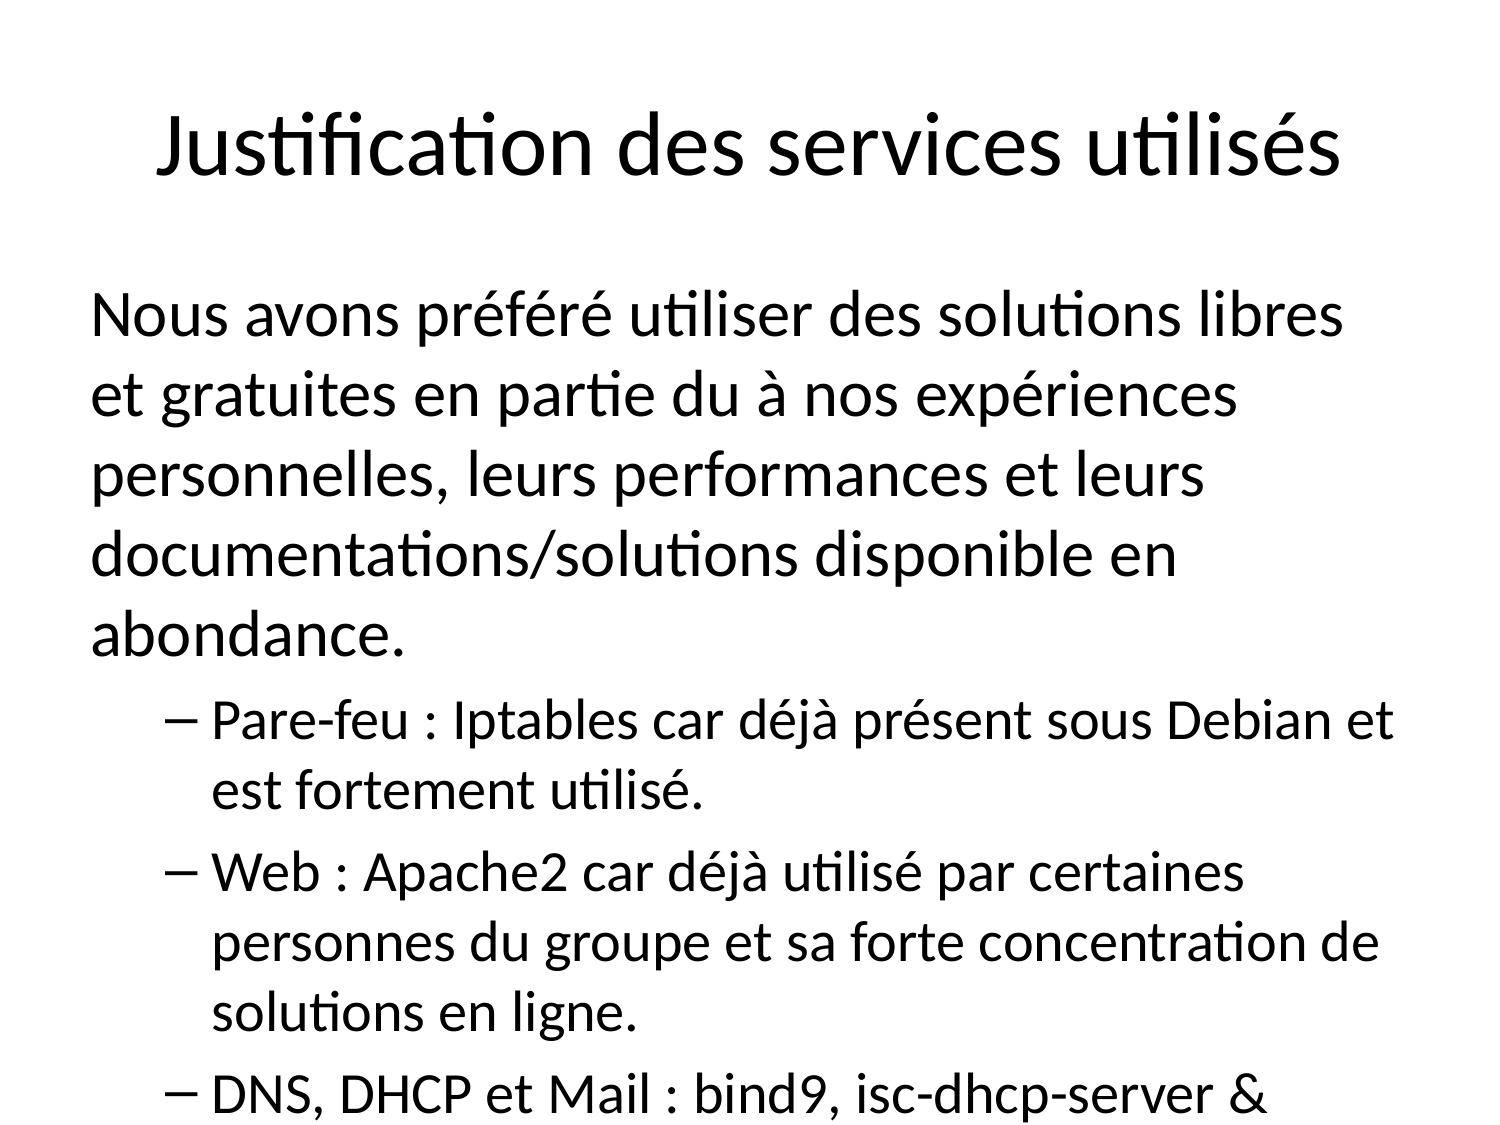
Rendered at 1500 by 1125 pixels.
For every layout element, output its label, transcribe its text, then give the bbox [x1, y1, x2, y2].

list Nous avons préféré utiliser des solutions libres et gratuites en partie du à nos expériences personnelles, leurs performances et leurs documentations/solutions disponible en abondance. Pare-feu : Iptables car déjà présent sous Debian et est fortement utilisé. Web : Apache2 car déjà utilisé par certaines personnes du groupe et sa forte concentration de solutions en ligne. DNS, DHCP et Mail : bind9, isc-dhcp-server & postfix car ils sont plutôt répandus et ont pas mal d’expérience, ce qui fait que l’on peut se fier à ces derniers. [75, 262, 1425, 1005]
title Justification des services utilisés [75, 45, 1425, 233]
